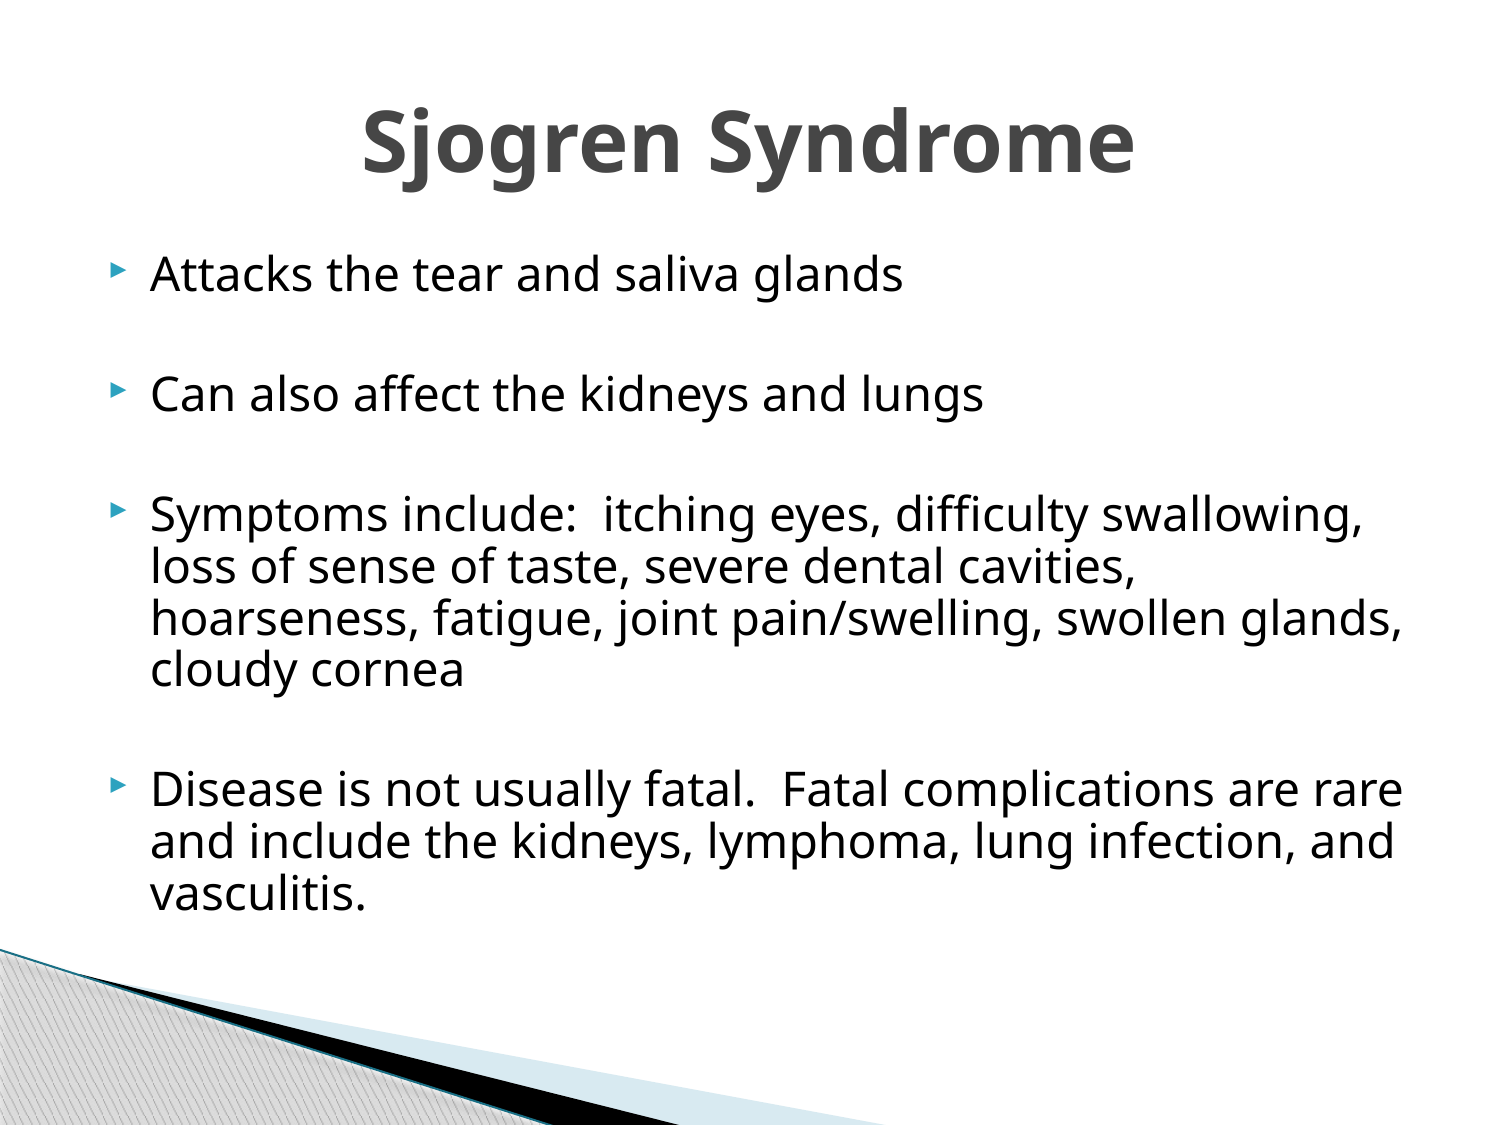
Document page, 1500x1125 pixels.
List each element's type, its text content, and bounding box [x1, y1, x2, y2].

list Attacks the tear and saliva glands Can also affect the kidneys and lungs Symptoms include: itching eyes, difficulty swallowing, loss of sense of taste, severe dental cavities, hoarseness, fatigue, joint pain/swelling, swollen glands, cloudy cornea Disease is not usually fatal. Fatal complications are rare and include the kidneys, lymphoma, lung infection, and vasculitis. [74, 242, 1426, 986]
title Sjogren Syndrome [75, 45, 1425, 233]
